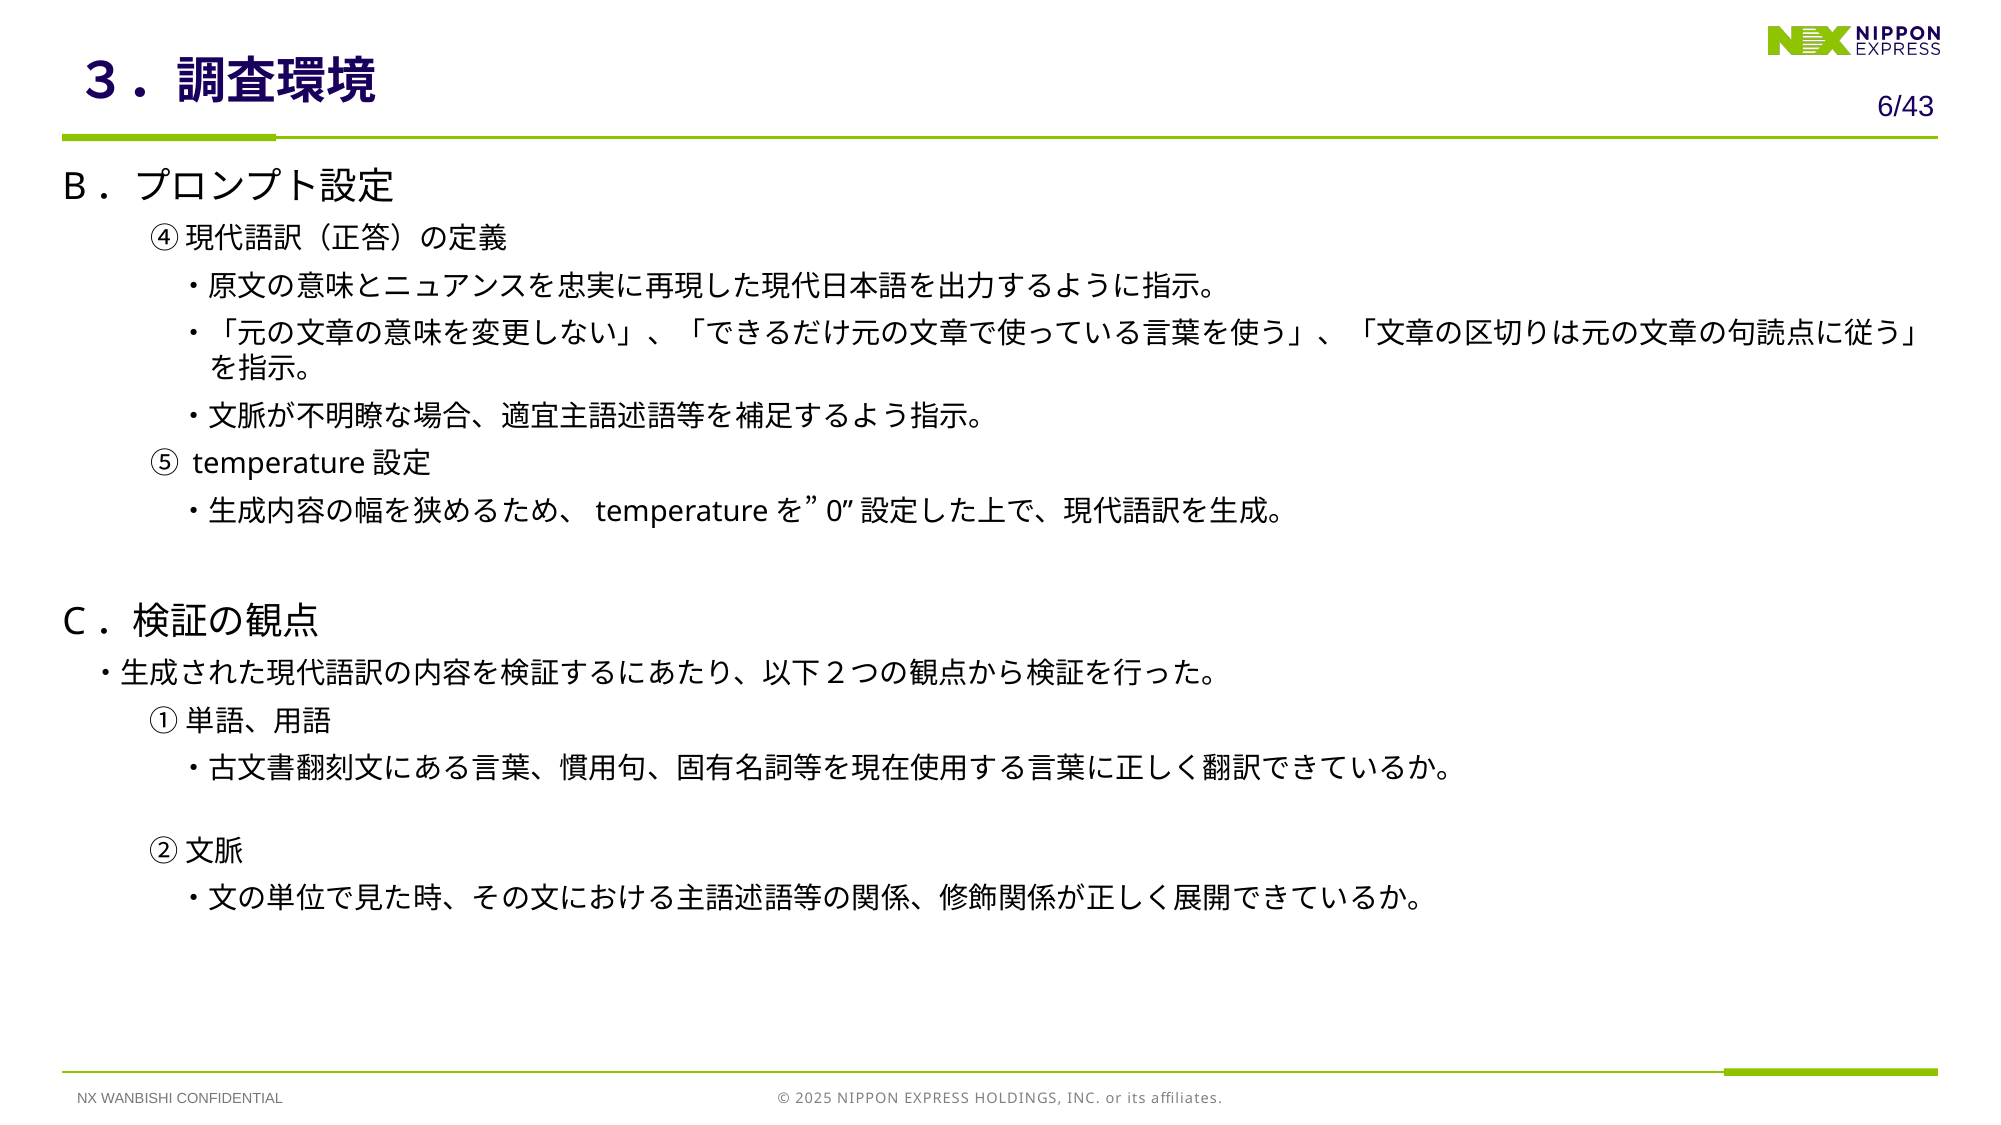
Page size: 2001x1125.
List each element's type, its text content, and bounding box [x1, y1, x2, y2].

footer NX WANBISHI CONFIDENTIAL [62, 1086, 738, 1110]
title ３．調査環境 [62, 41, 1742, 103]
list B．プロンプト設定 ④ 現代語訳（正答）の定義 ・原文の意味とニュアンスを忠実に再現した現代日本語を出力するように指示。 ・「元の文章の意味を変更しない」、「できるだけ元の文章で使っている言葉を使う」、「文章の区切りは元の文章の句読点に従う」を指示。 ・文脈が不明瞭な場合、適宜主語述語等を補足するよう指示。 ⑤ temperature設定 ・生成内容の幅を狭めるため、temperatureを”0”設定した上で、現代語訳を生成。 C．検証の観点 ・生成された現代語訳の内容を検証するにあたり、以下２つの観点から検証を行った。 ① 単語、用語 ・古文書翻刻文にある言葉、慣用句、固有名詞等を現在使用する言葉に正しく翻訳できているか。 ② 文脈 ・文の単位で見た時、その文における主語述語等の関係、修飾関係が正しく展開できているか。 [62, 162, 1939, 970]
picture [1768, 26, 1940, 55]
slide_number 5/43 [1848, 87, 1935, 123]
